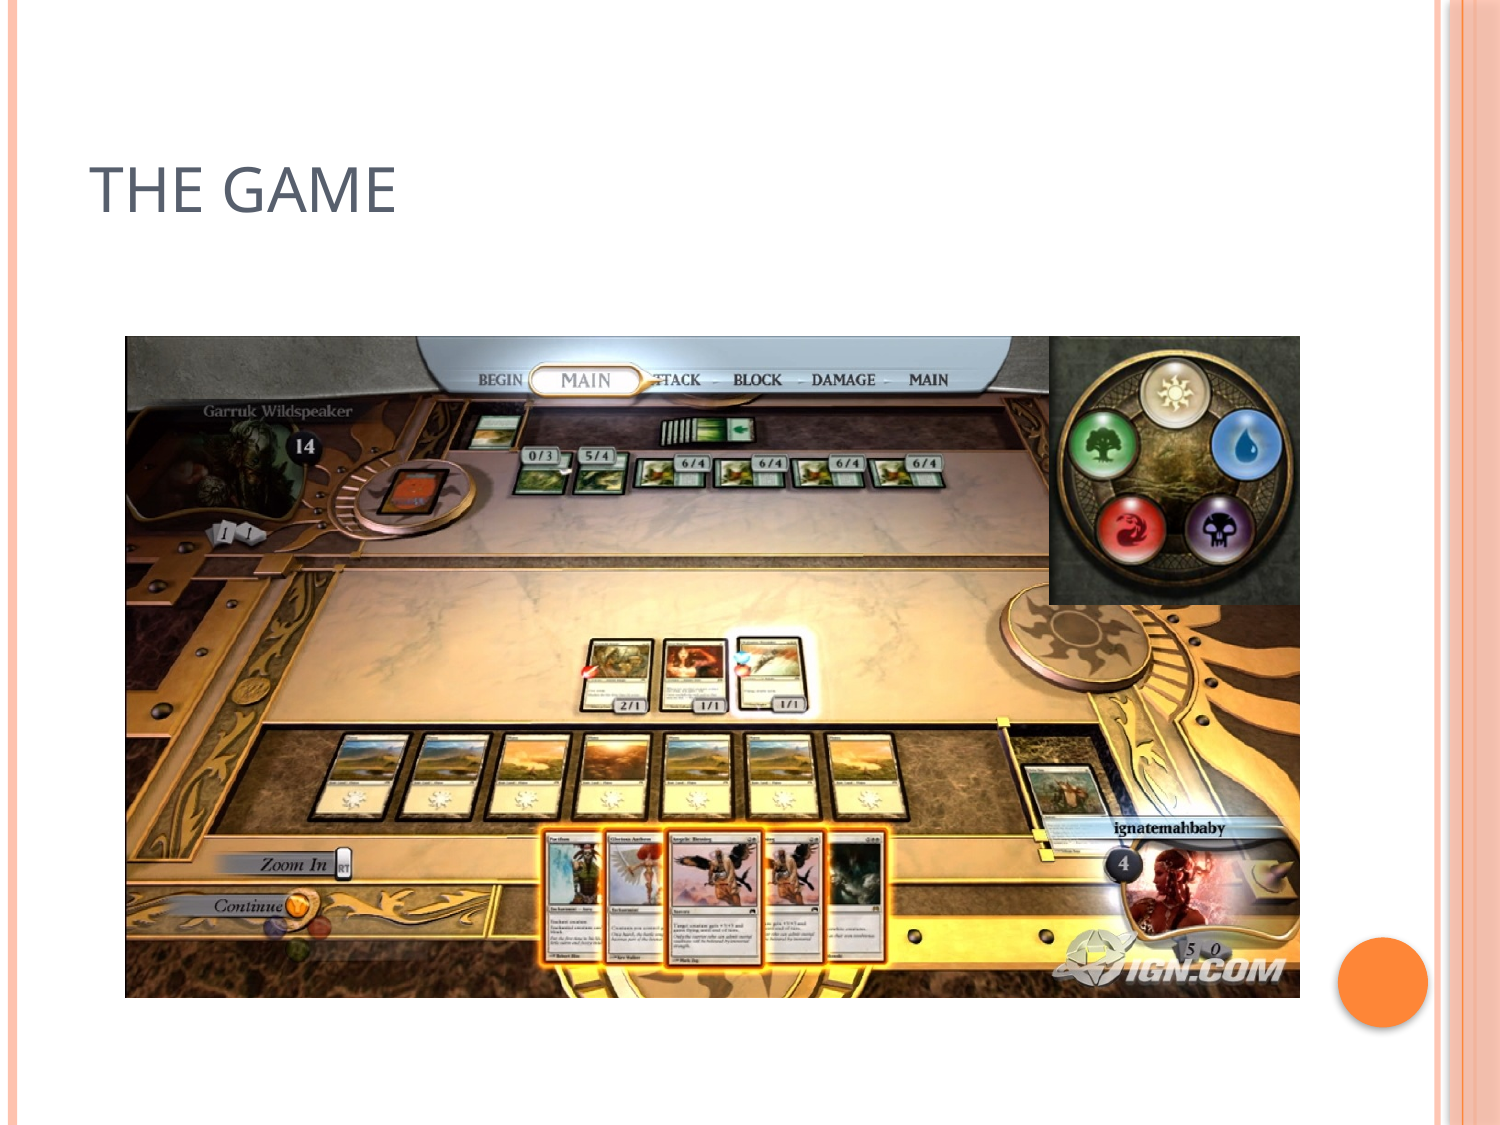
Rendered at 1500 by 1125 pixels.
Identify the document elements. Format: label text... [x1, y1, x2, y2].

title The Game [75, 45, 1300, 233]
picture [124, 336, 1301, 999]
